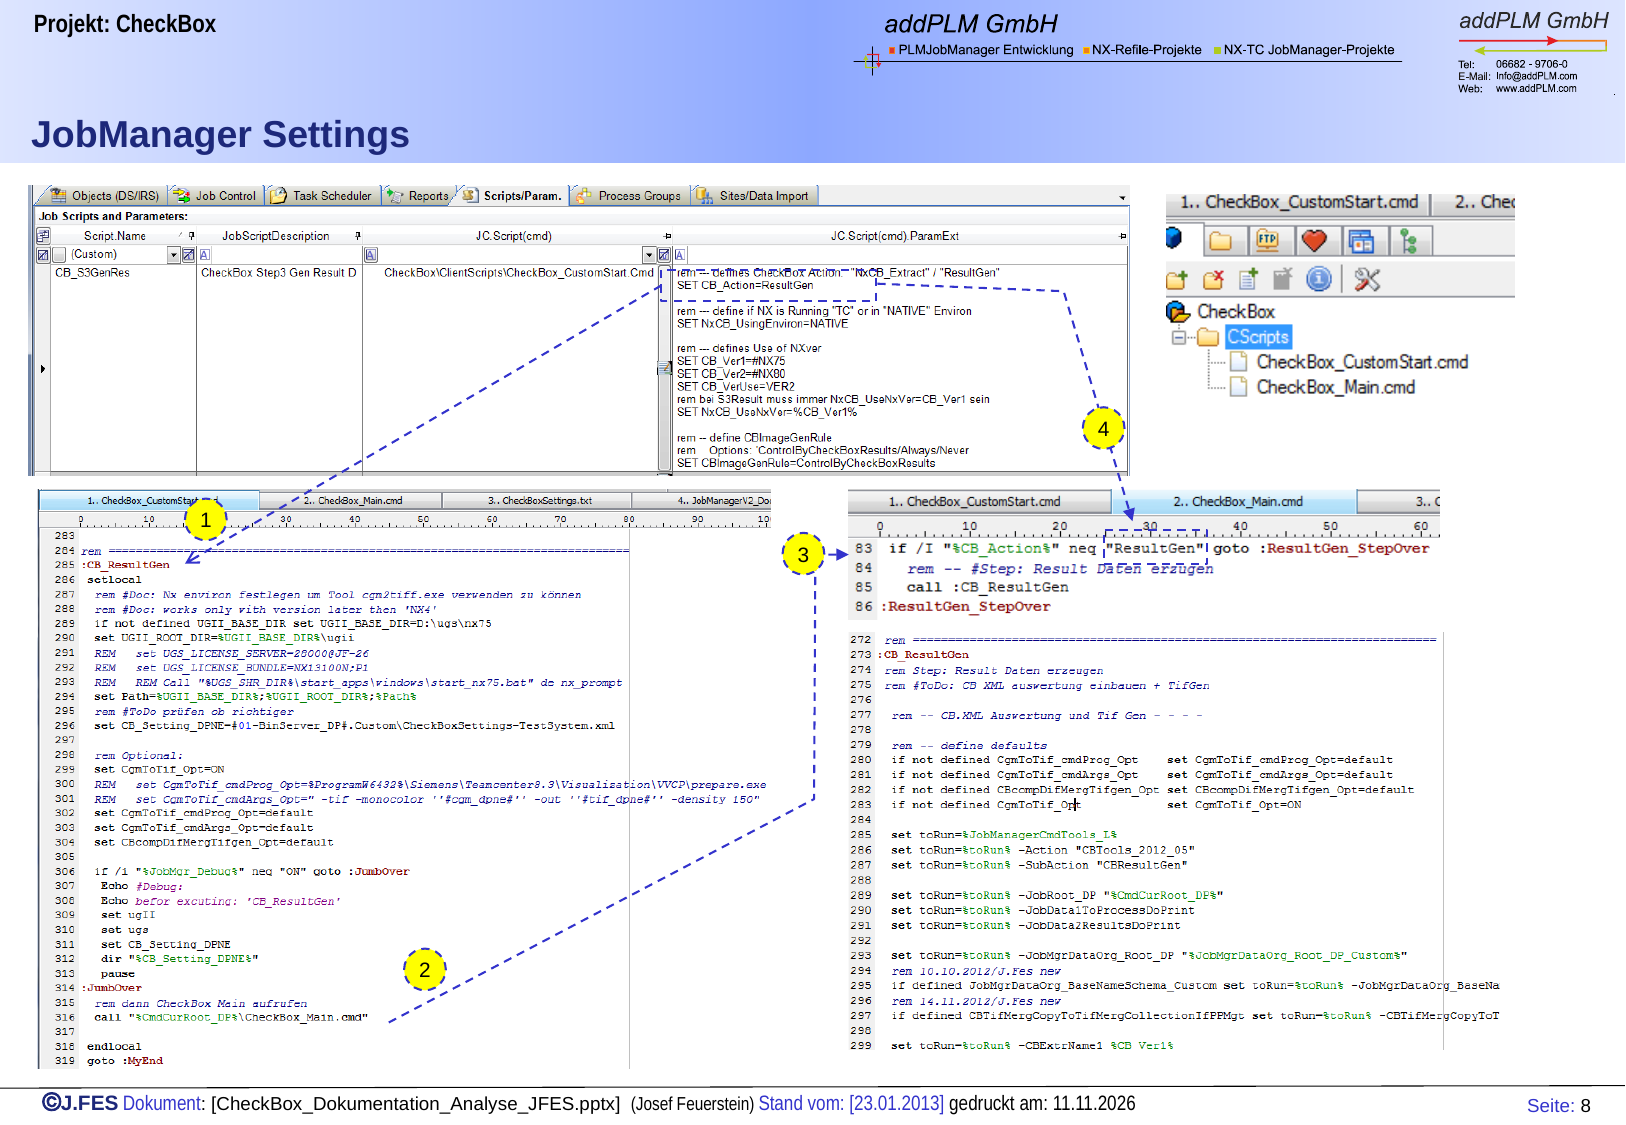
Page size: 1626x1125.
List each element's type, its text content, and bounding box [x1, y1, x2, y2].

picture [37, 489, 771, 1070]
text_box 3 [782, 532, 825, 575]
picture [848, 489, 1441, 620]
text_box [776, 548, 843, 820]
picture [28, 185, 1130, 476]
picture [848, 632, 1500, 1051]
picture [1166, 194, 1516, 408]
title JobManager Settings [30, 81, 1600, 146]
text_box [184, 285, 662, 564]
